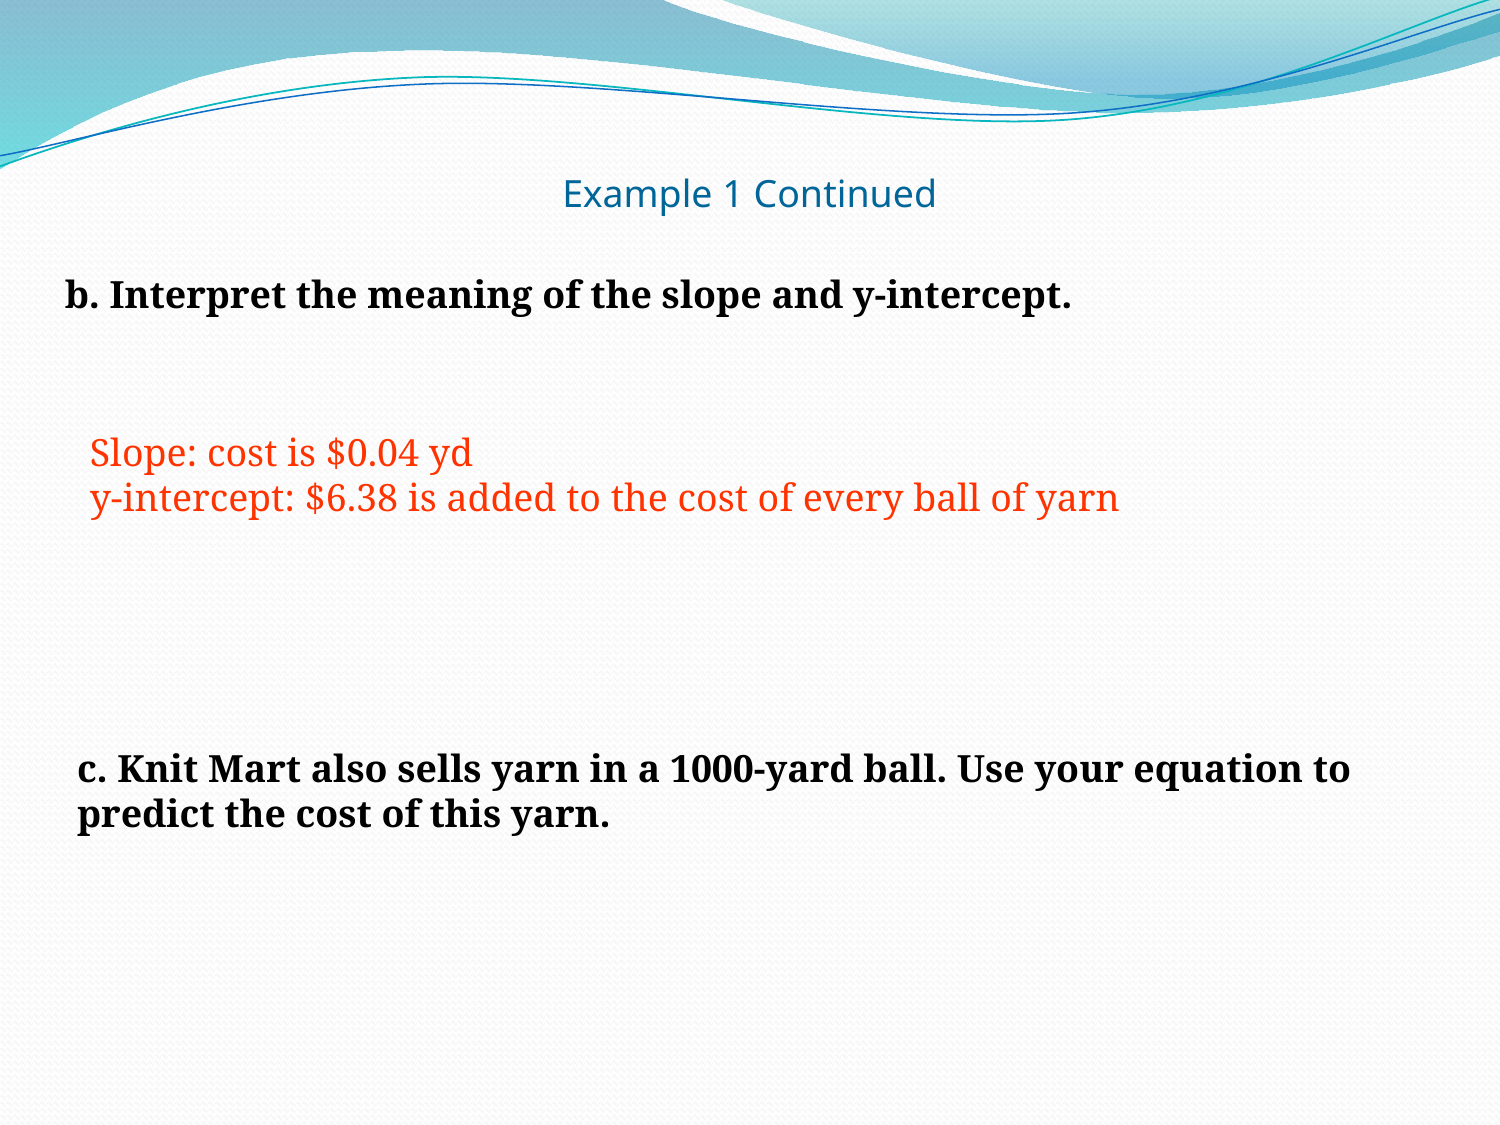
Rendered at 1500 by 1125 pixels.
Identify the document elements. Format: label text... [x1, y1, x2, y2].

text_box b. Interpret the meaning of the slope and y-intercept. [49, 263, 1463, 324]
text_box c. Knit Mart also sells yarn in a 1000-yard ball. Use your equation to predict the cost of this yarn. [62, 737, 1400, 843]
text_box Example 1 Continued [0, 162, 1500, 223]
text_box Slope: cost is $0.04 yd y-intercept: $6.38 is added to the cost of every ball of yarn [74, 422, 1425, 648]
